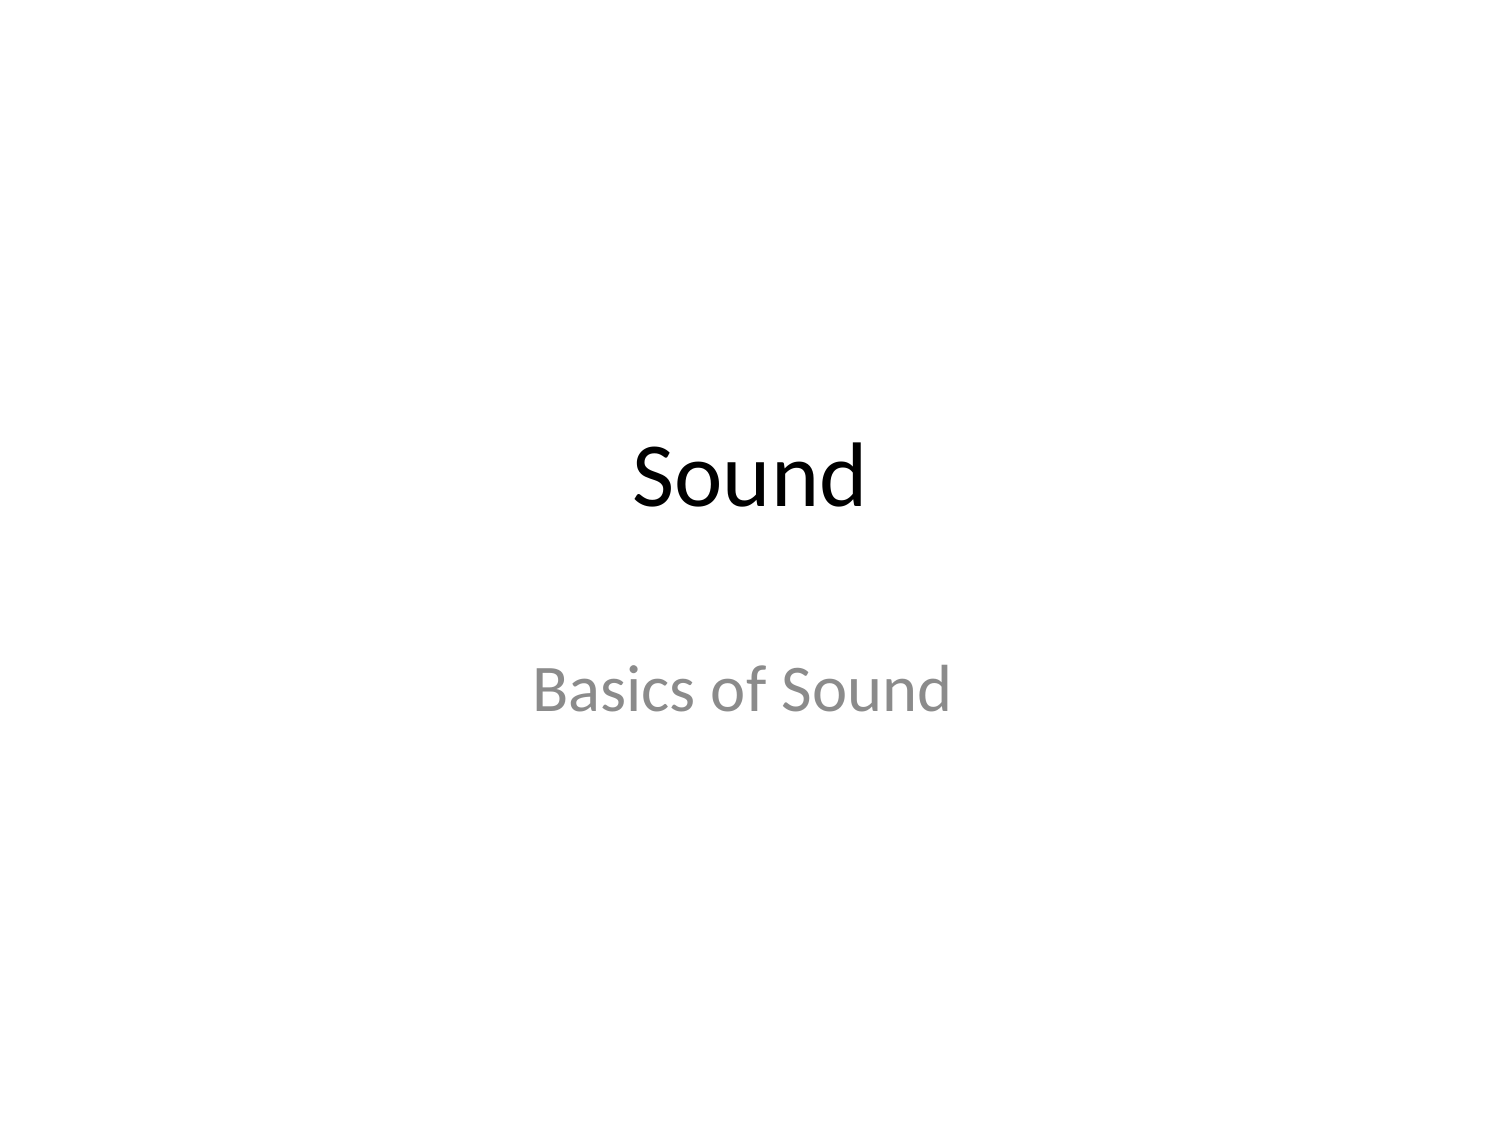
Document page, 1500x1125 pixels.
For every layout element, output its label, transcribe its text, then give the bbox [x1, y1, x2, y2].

title Sound [112, 349, 1388, 591]
subtitle Basics of Sound [225, 637, 1275, 925]
